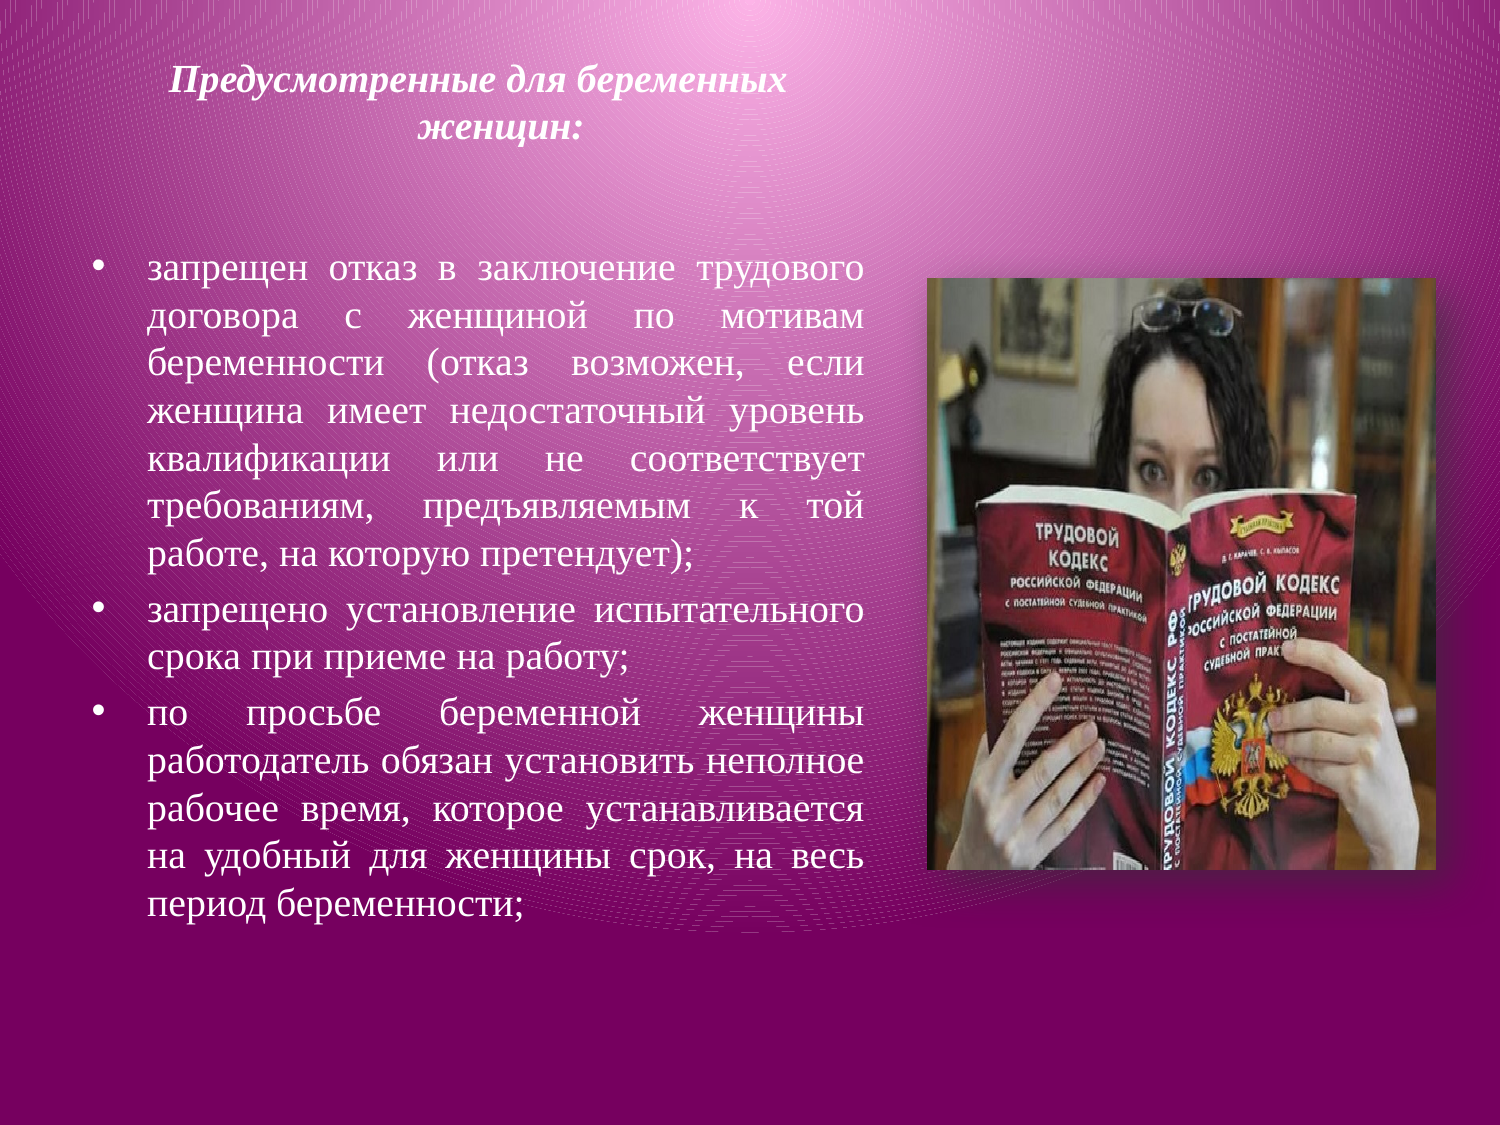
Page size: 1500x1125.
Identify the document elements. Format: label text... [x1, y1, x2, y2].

list Предусмотренные для беременных женщин: запрещен отказ в заключение трудового договора с женщиной по мотивам беременности (отказ возможен, если женщина имеет недостаточный уровень квалификации или не соответствует требованиям, предъявляемым к той работе, на которую претендует); запрещено установление испытательного срока при приеме на работу; по просьбе беременной женщины работодатель обязан установить неполное рабочее время, которое устанавливается на удобный для женщины срок, на весь период беременности; [76, 44, 880, 1005]
picture [926, 278, 1436, 870]
